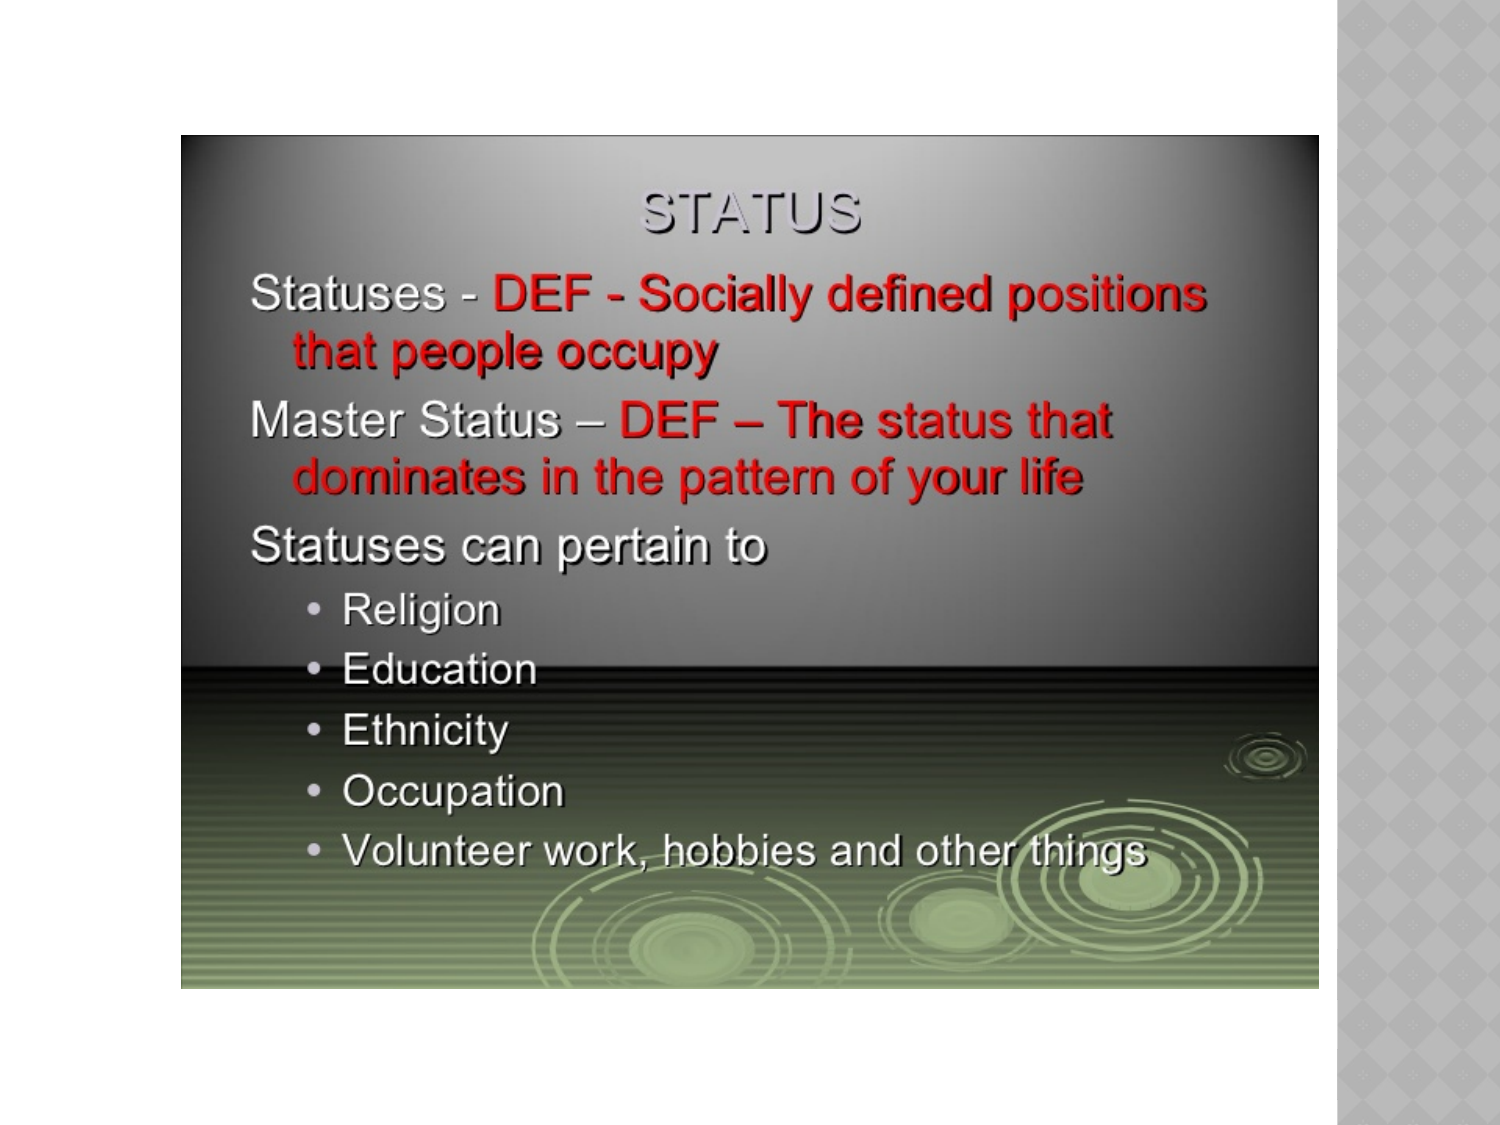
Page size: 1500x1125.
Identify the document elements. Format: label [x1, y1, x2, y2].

picture [180, 135, 1320, 990]
